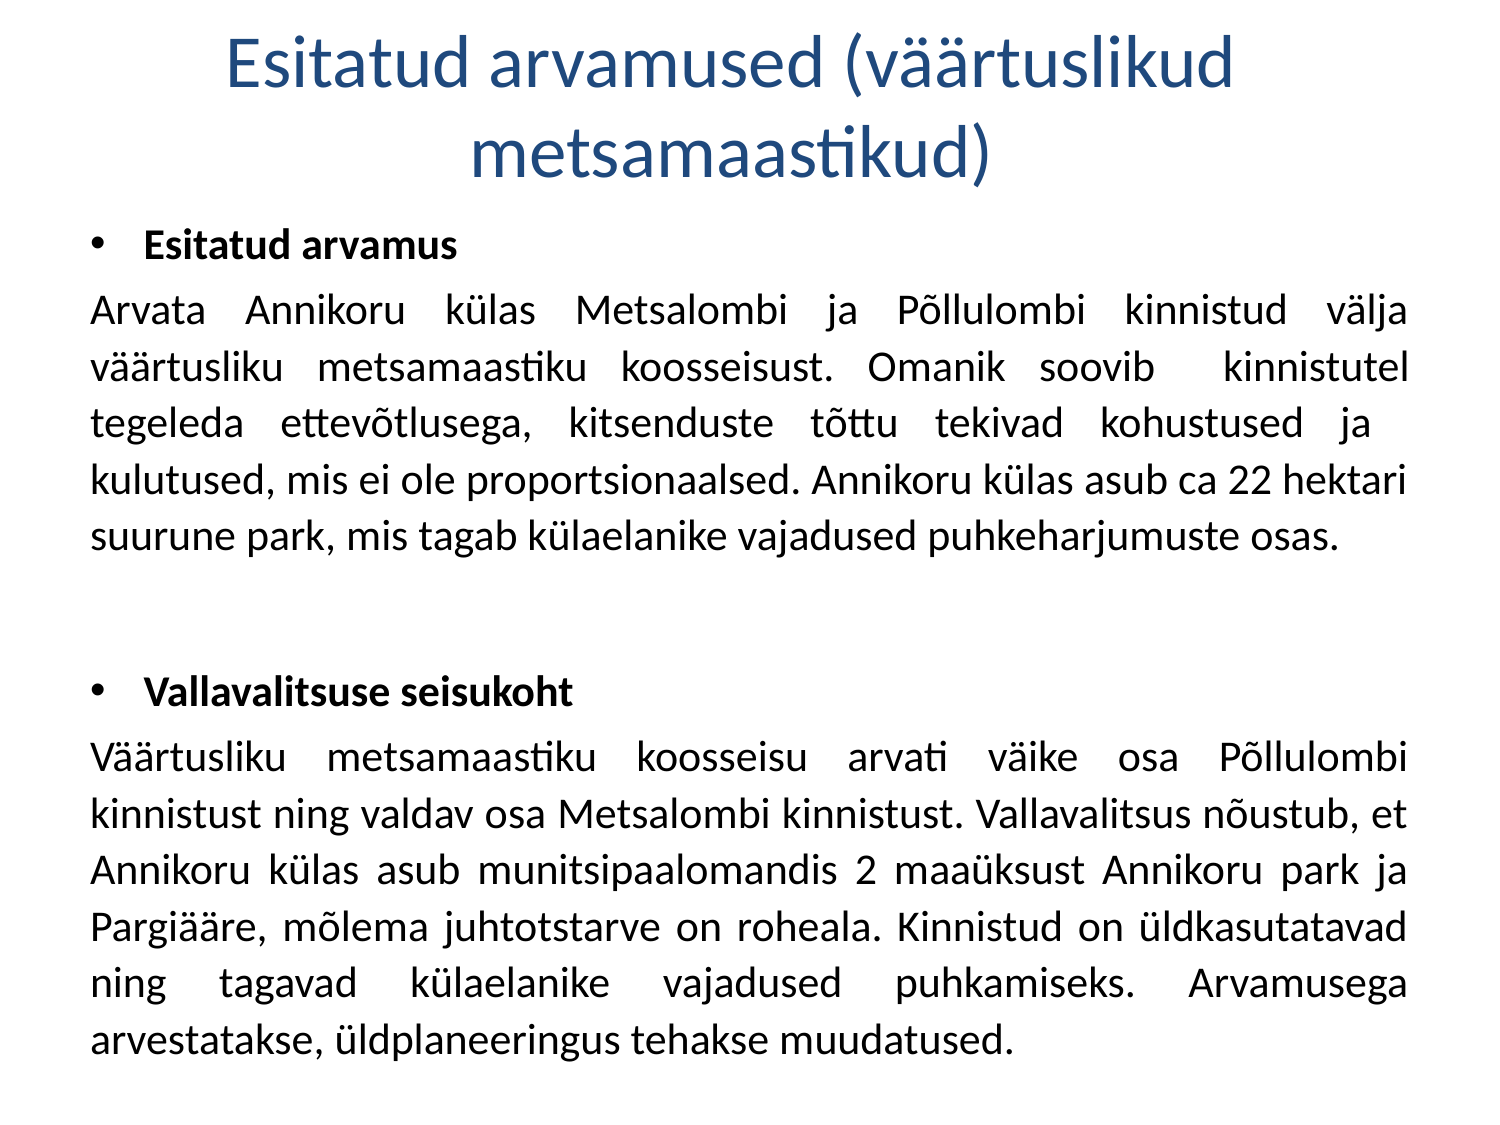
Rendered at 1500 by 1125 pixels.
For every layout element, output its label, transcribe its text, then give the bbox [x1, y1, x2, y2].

title Esitatud arvamused (väärtuslikud metsamaastikud) [75, 45, 1388, 161]
list Esitatud arvamus Arvata Annikoru külas Metsalombi ja Põllulombi kinnistud välja väärtusliku metsamaastiku koosseisust. Omanik soovib kinnistutel tegeleda ettevõtlusega, kitsenduste tõttu tekivad kohustused ja kulutused, mis ei ole proportsionaalsed. Annikoru külas asub ca 22 hektari suurune park, mis tagab külaelanike vajadused puhkeharjumuste osas. Vallavalitsuse seisukoht Väärtusliku metsamaastiku koosseisu arvati väike osa Põllulombi kinnistust ning valdav osa Metsalombi kinnistust. Vallavalitsus nõustub, et Annikoru külas asub munitsipaalomandis 2 maaüksust Annikoru park ja Pargiääre, mõlema juhtotstarve on roheala. Kinnistud on üldkasutatavad ning tagavad külaelanike vajadused puhkamiseks. Arvamusega arvestatakse, üldplaneeringus tehakse muudatused. [75, 208, 1425, 1080]
